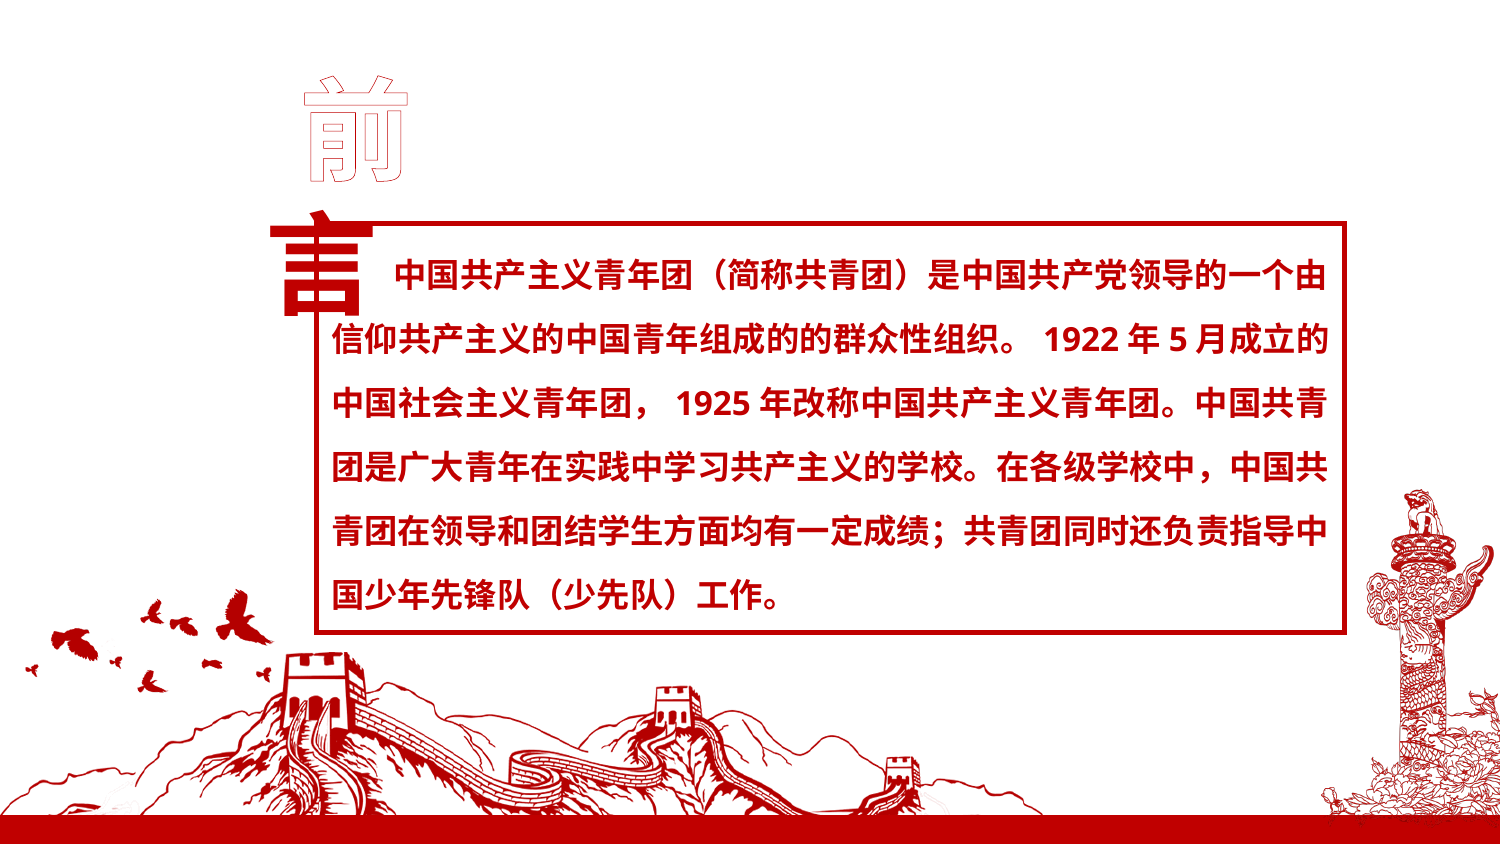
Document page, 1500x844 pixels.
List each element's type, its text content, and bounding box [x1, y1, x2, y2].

text_box 中国共产主义青年团（简称共青团）是中国共产党领导的一个由信仰共产主义的中国青年组成的的群众性组织。1922年5月成立的中国社会主义青年团，1925年改称中国共产主义青年团。中国共青团是广大青年在实践中学习共产主义的学校。在各级学校中，中国共青团在领导和团结学生方面均有一定成绩；共青团同时还负责指导中国少年先锋队（少先队）工作。 [316, 223, 1345, 487]
text_box 前言 [265, 51, 277, 337]
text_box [0, 488, 1500, 844]
